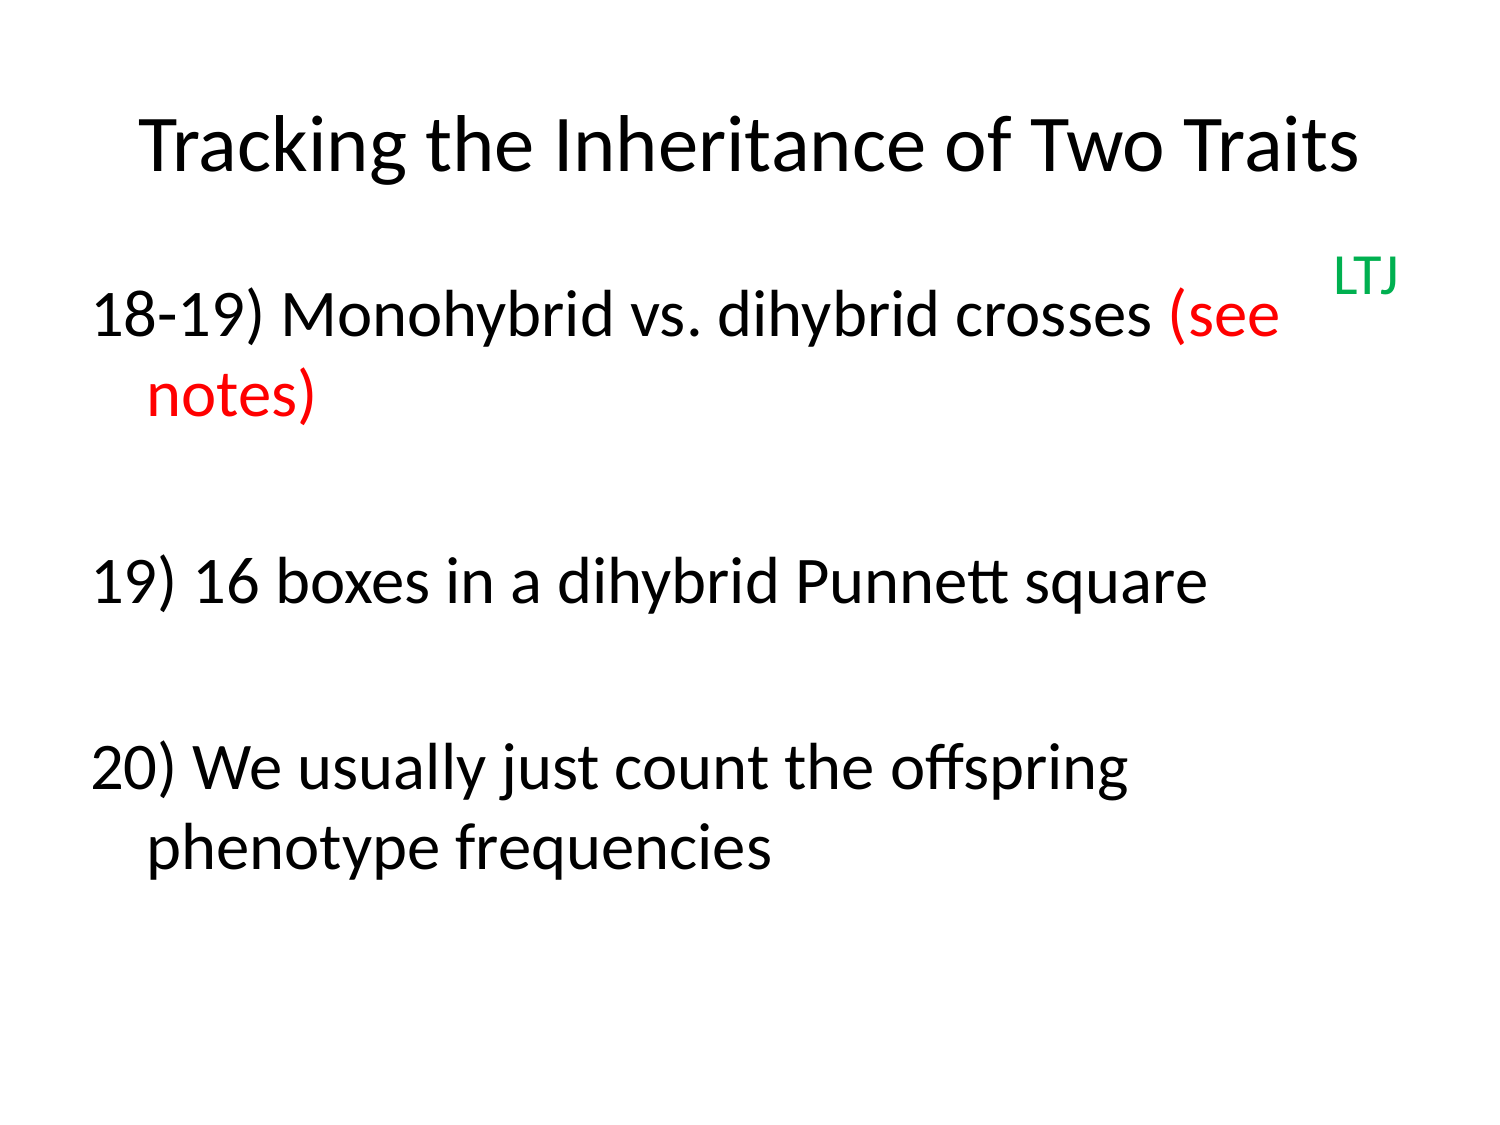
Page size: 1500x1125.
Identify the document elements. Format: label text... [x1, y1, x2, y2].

title Tracking the Inheritance of Two Traits [75, 45, 1425, 233]
list 18-19) Monohybrid vs. dihybrid crosses (see notes) 19) 16 boxes in a dihybrid Punnett square 20) We usually just count the offspring phenotype frequencies [75, 262, 1425, 1005]
text_box LTJ [1318, 229, 1414, 314]
